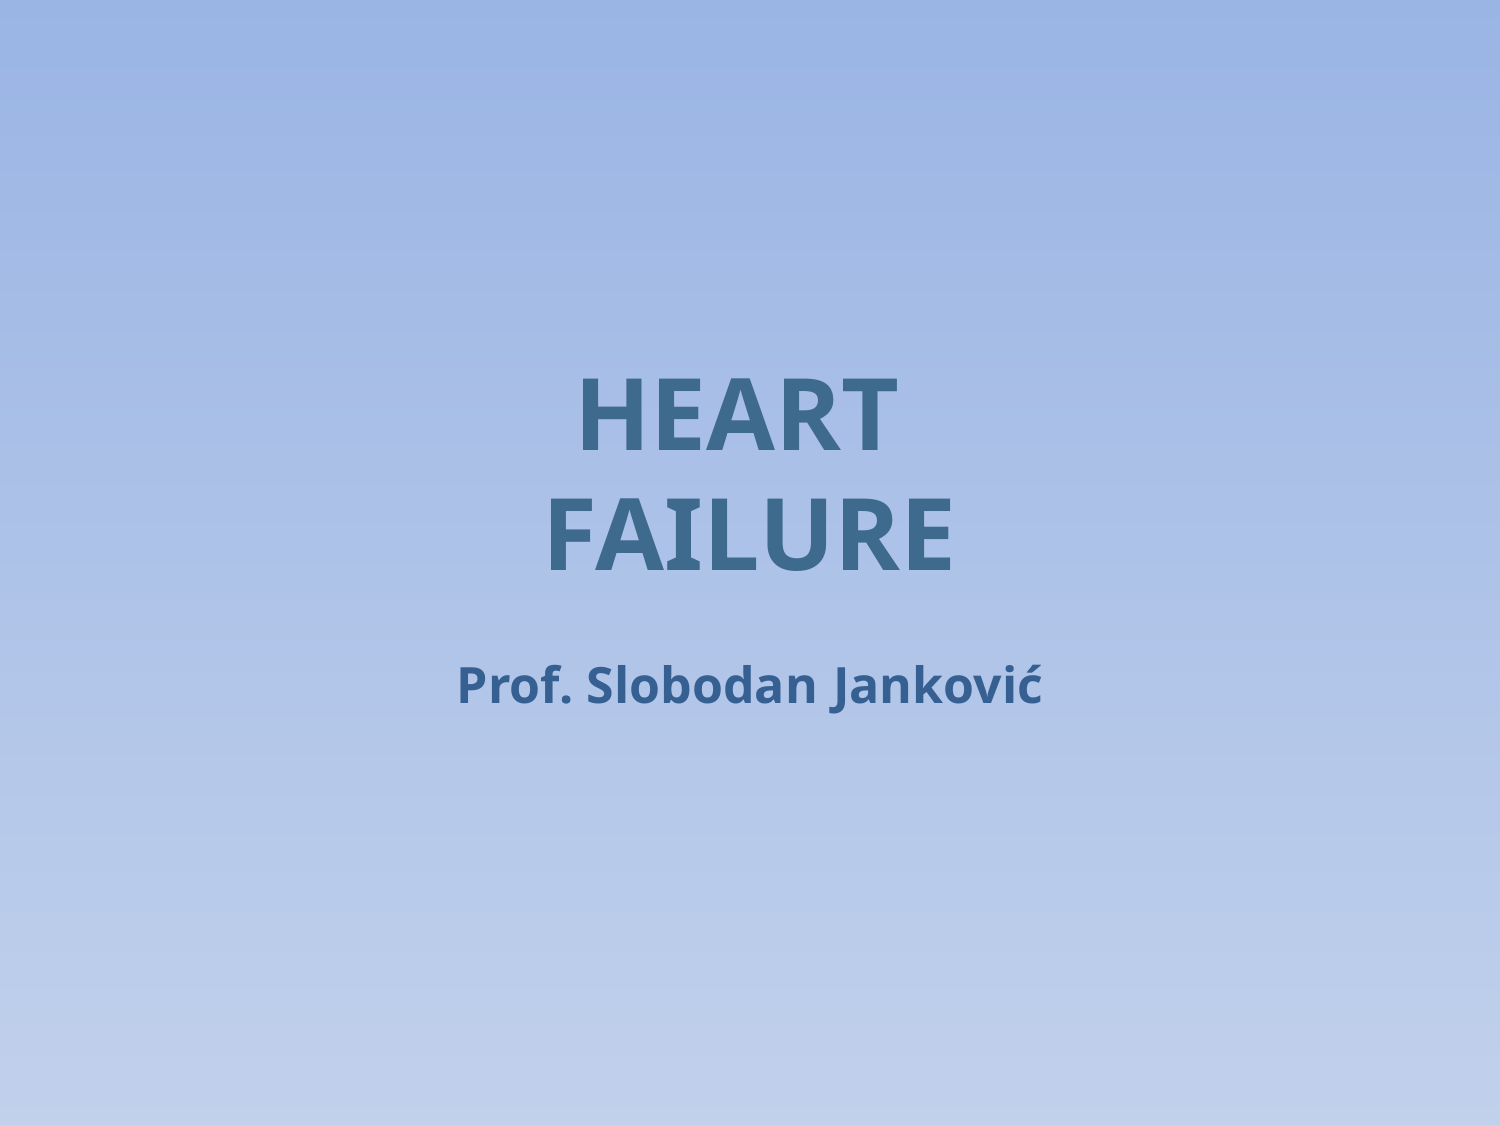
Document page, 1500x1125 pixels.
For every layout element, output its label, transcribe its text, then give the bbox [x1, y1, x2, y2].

subtitle Prof. Slobodan Janković [225, 637, 1275, 925]
title HEART FAILURE [112, 349, 1388, 591]
